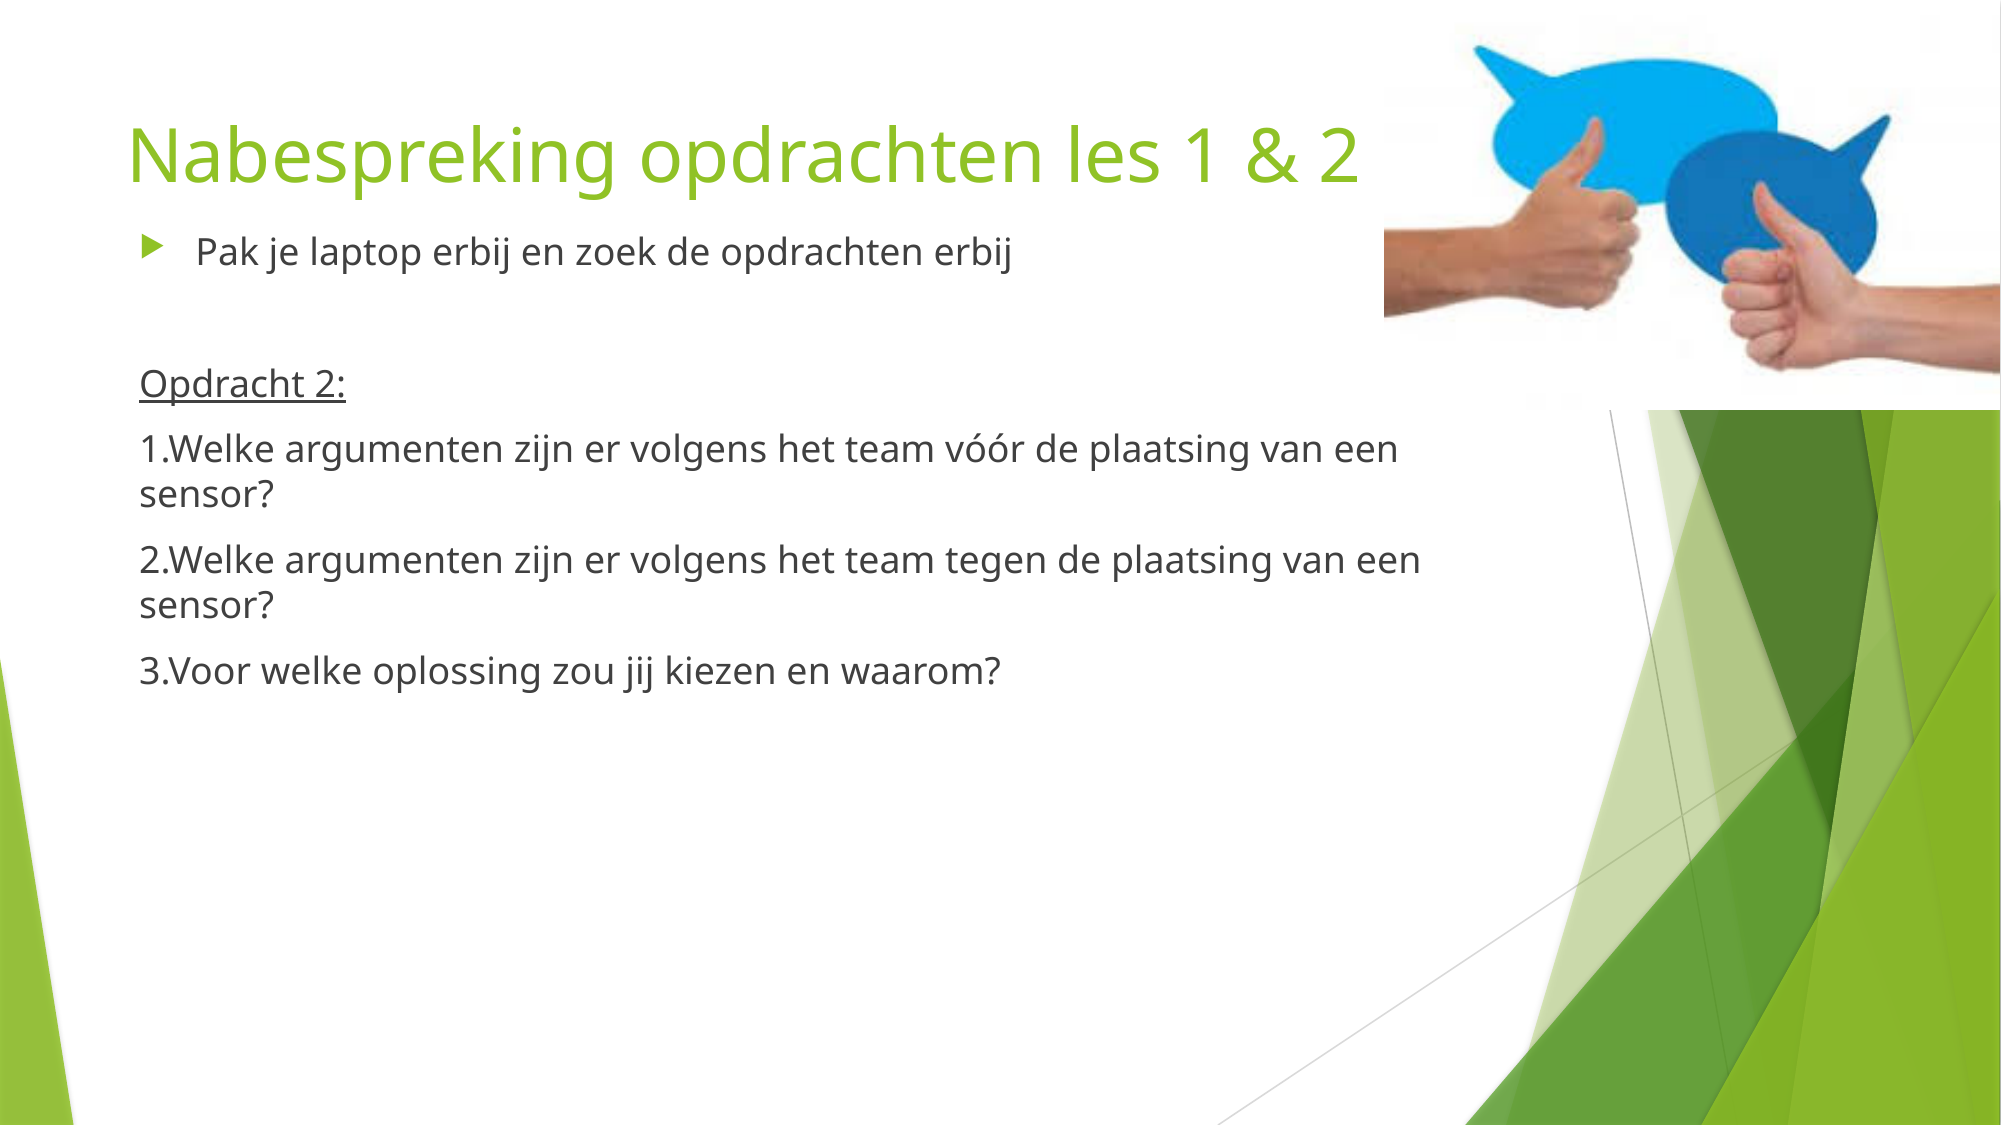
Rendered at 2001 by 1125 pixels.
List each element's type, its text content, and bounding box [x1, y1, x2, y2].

picture [1384, 0, 2000, 410]
title Nabespreking opdrachten les 1 & 2 [111, 99, 1379, 317]
list Pak je laptop erbij en zoek de opdrachten erbij Opdracht 2: 1.Welke argumenten zijn er volgens het team vóór de plaatsing van een sensor? 2.Welke argumenten zijn er volgens het team tegen de plaatsing van een sensor? 3.Voor welke oplossing zou jij kiezen en waarom? [124, 220, 1535, 858]
